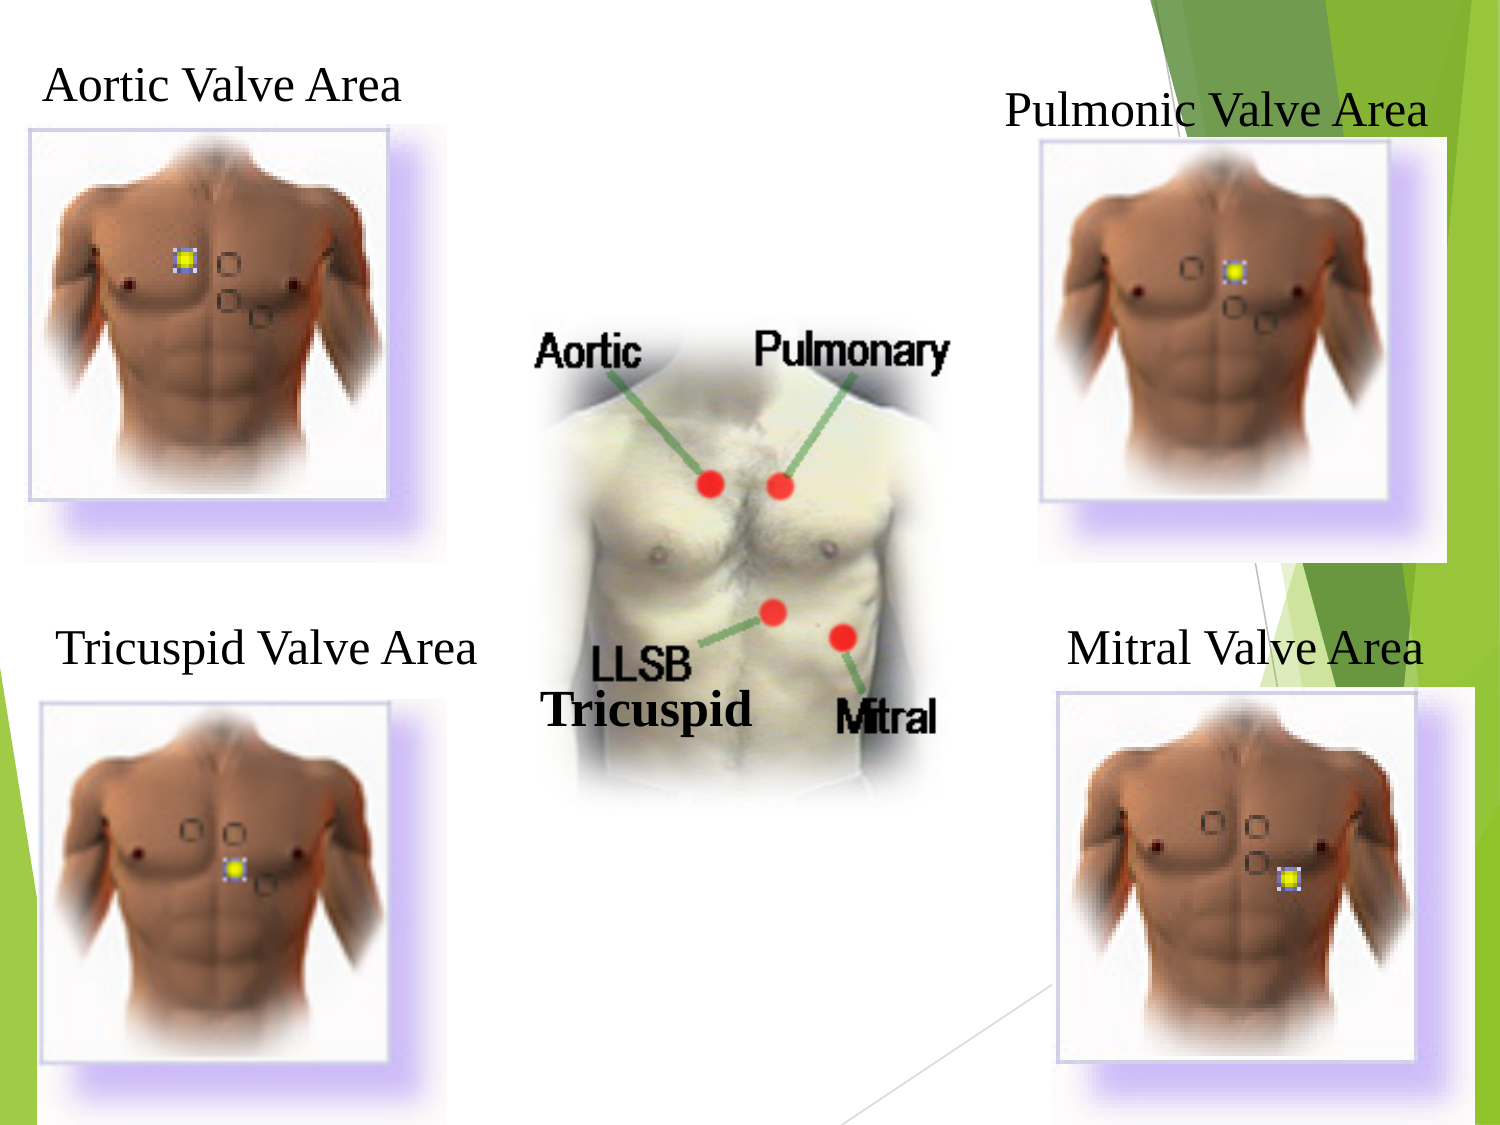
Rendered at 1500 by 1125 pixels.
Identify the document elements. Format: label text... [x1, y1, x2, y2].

picture [1037, 137, 1447, 563]
picture [37, 699, 447, 1125]
text_box Pulmonic Valve Area [988, 69, 1444, 145]
picture [24, 124, 447, 563]
text_box Tricuspid Valve Area [39, 606, 487, 682]
picture [1052, 687, 1475, 1125]
text_box Aortic Valve Area [26, 44, 418, 120]
picture [487, 287, 1005, 828]
text_box Mitral Valve Area [1051, 606, 1440, 682]
